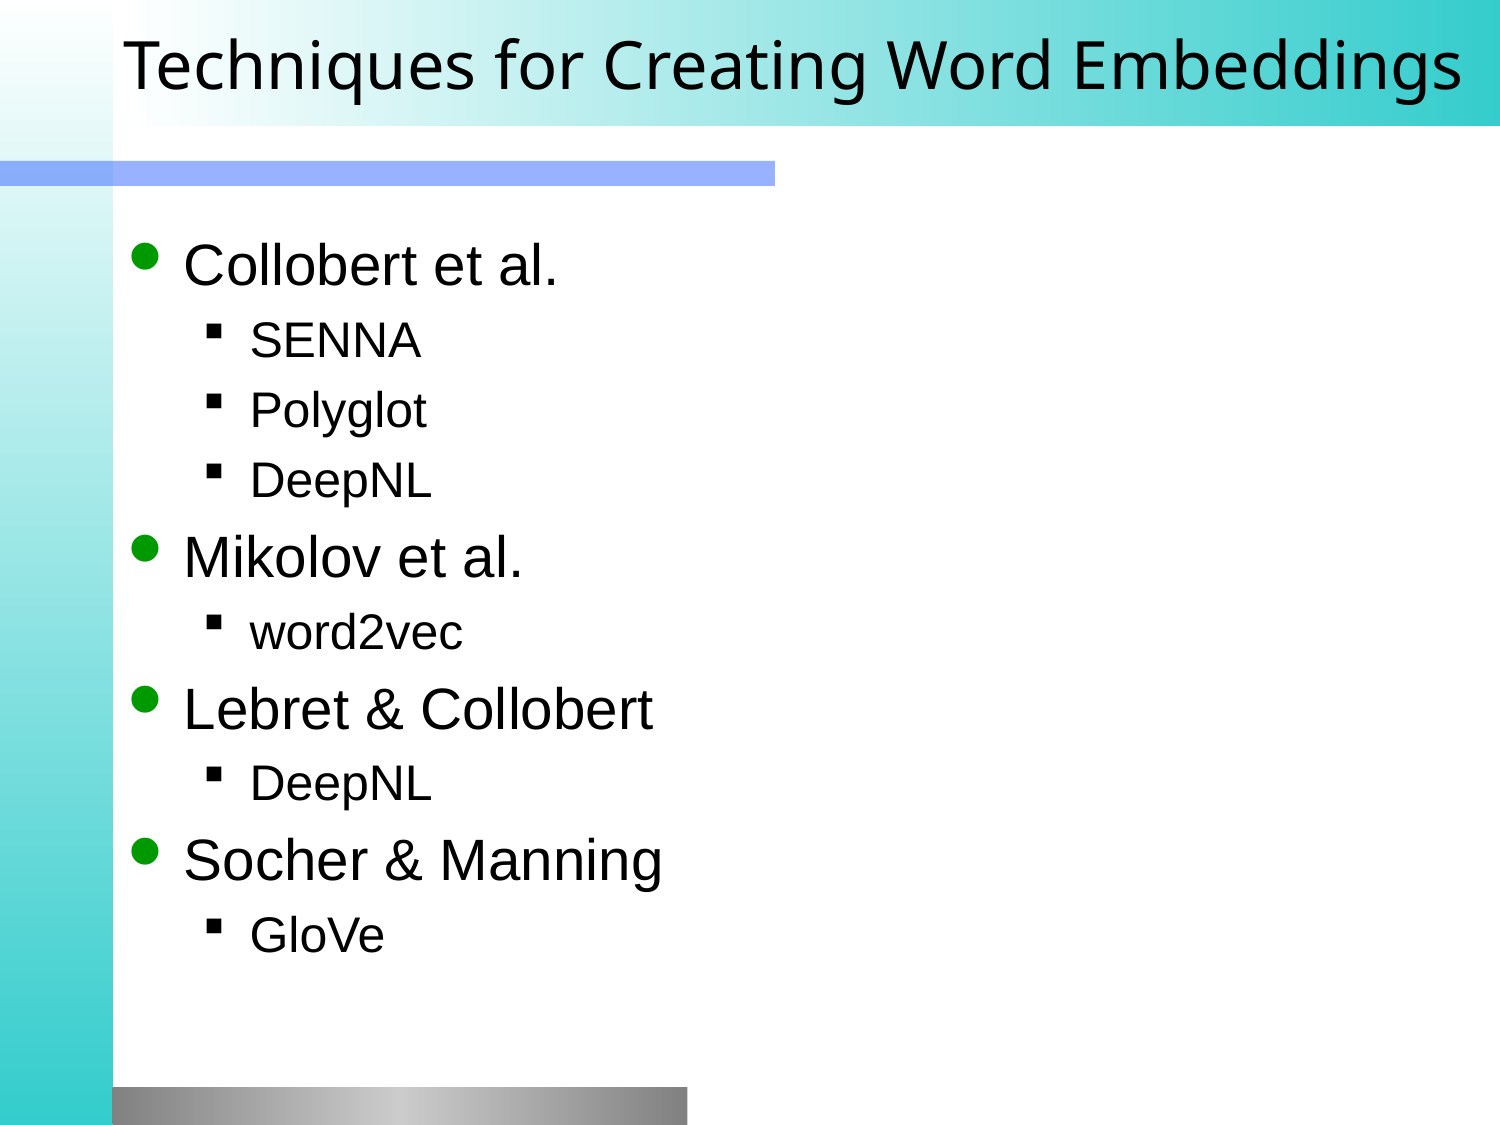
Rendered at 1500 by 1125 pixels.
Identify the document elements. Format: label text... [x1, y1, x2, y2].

list Collobert et al. SENNA Polyglot DeepNL Mikolov et al. word2vec Lebret & Collobert DeepNL Socher & Manning GloVe [112, 219, 1388, 1073]
title Techniques for Creating Word Embeddings [107, 0, 1498, 126]
